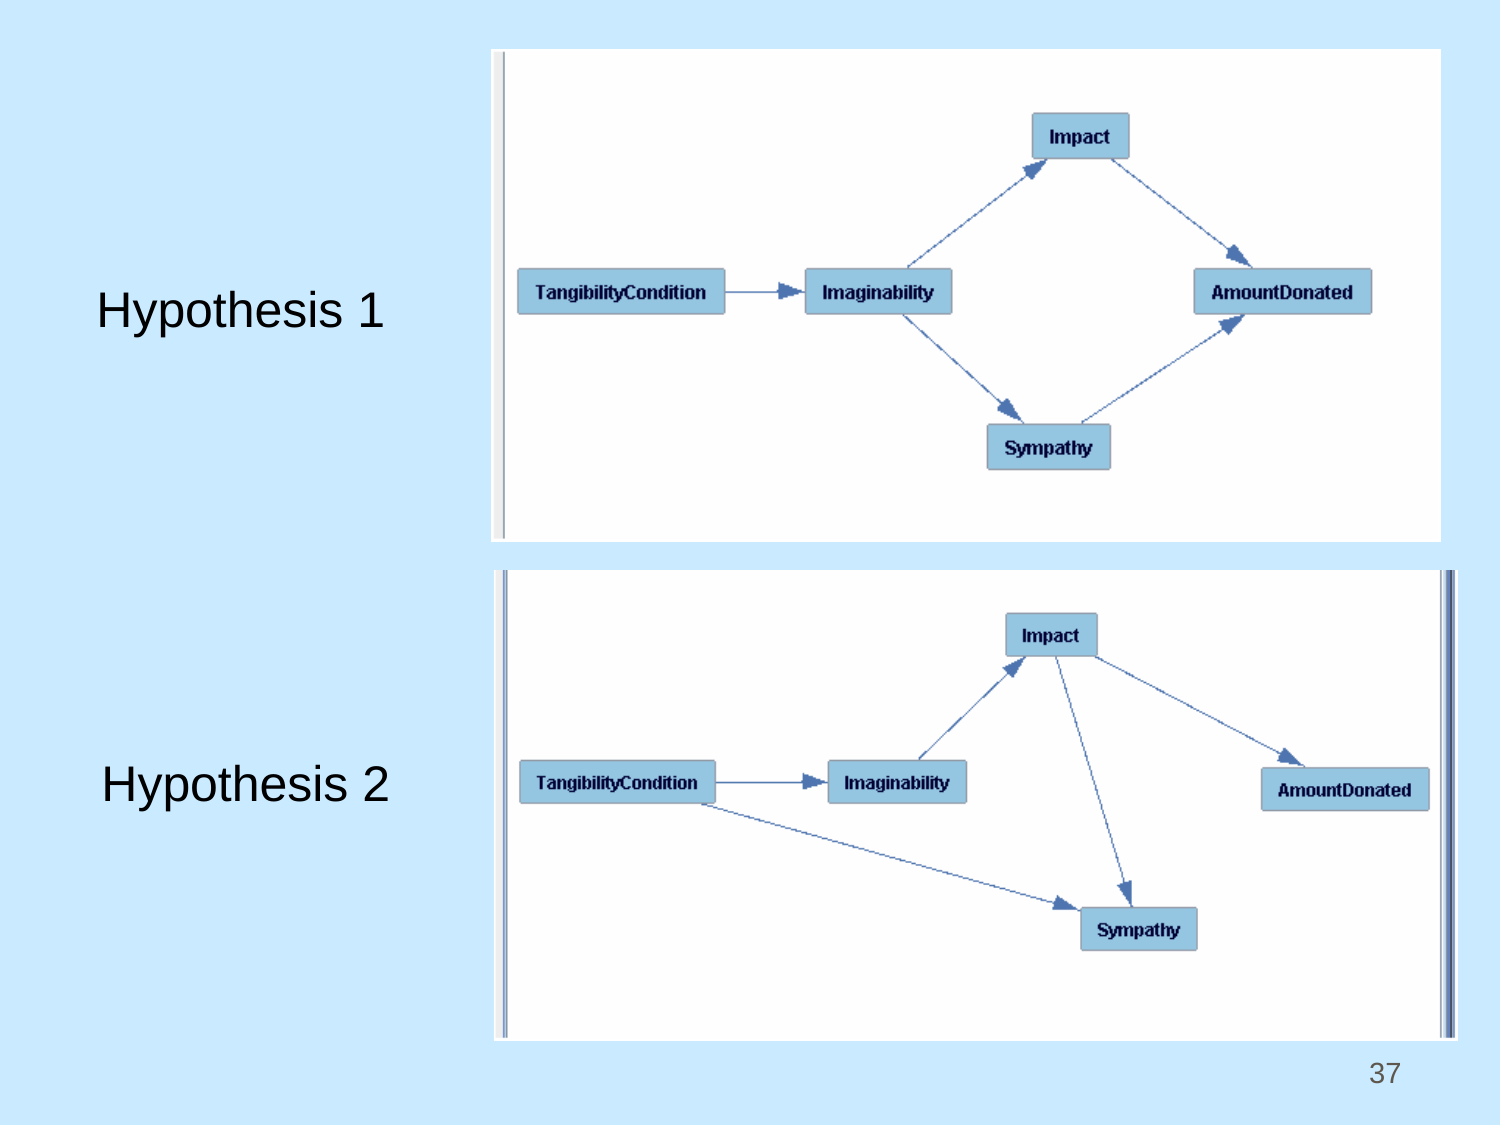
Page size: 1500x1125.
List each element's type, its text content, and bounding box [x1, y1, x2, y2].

picture [491, 49, 1441, 542]
slide_number 37 [1103, 1049, 1417, 1098]
picture [493, 569, 1459, 1041]
text_box Hypothesis 2 [86, 659, 488, 820]
title Hypothesis 1 [81, 184, 486, 345]
